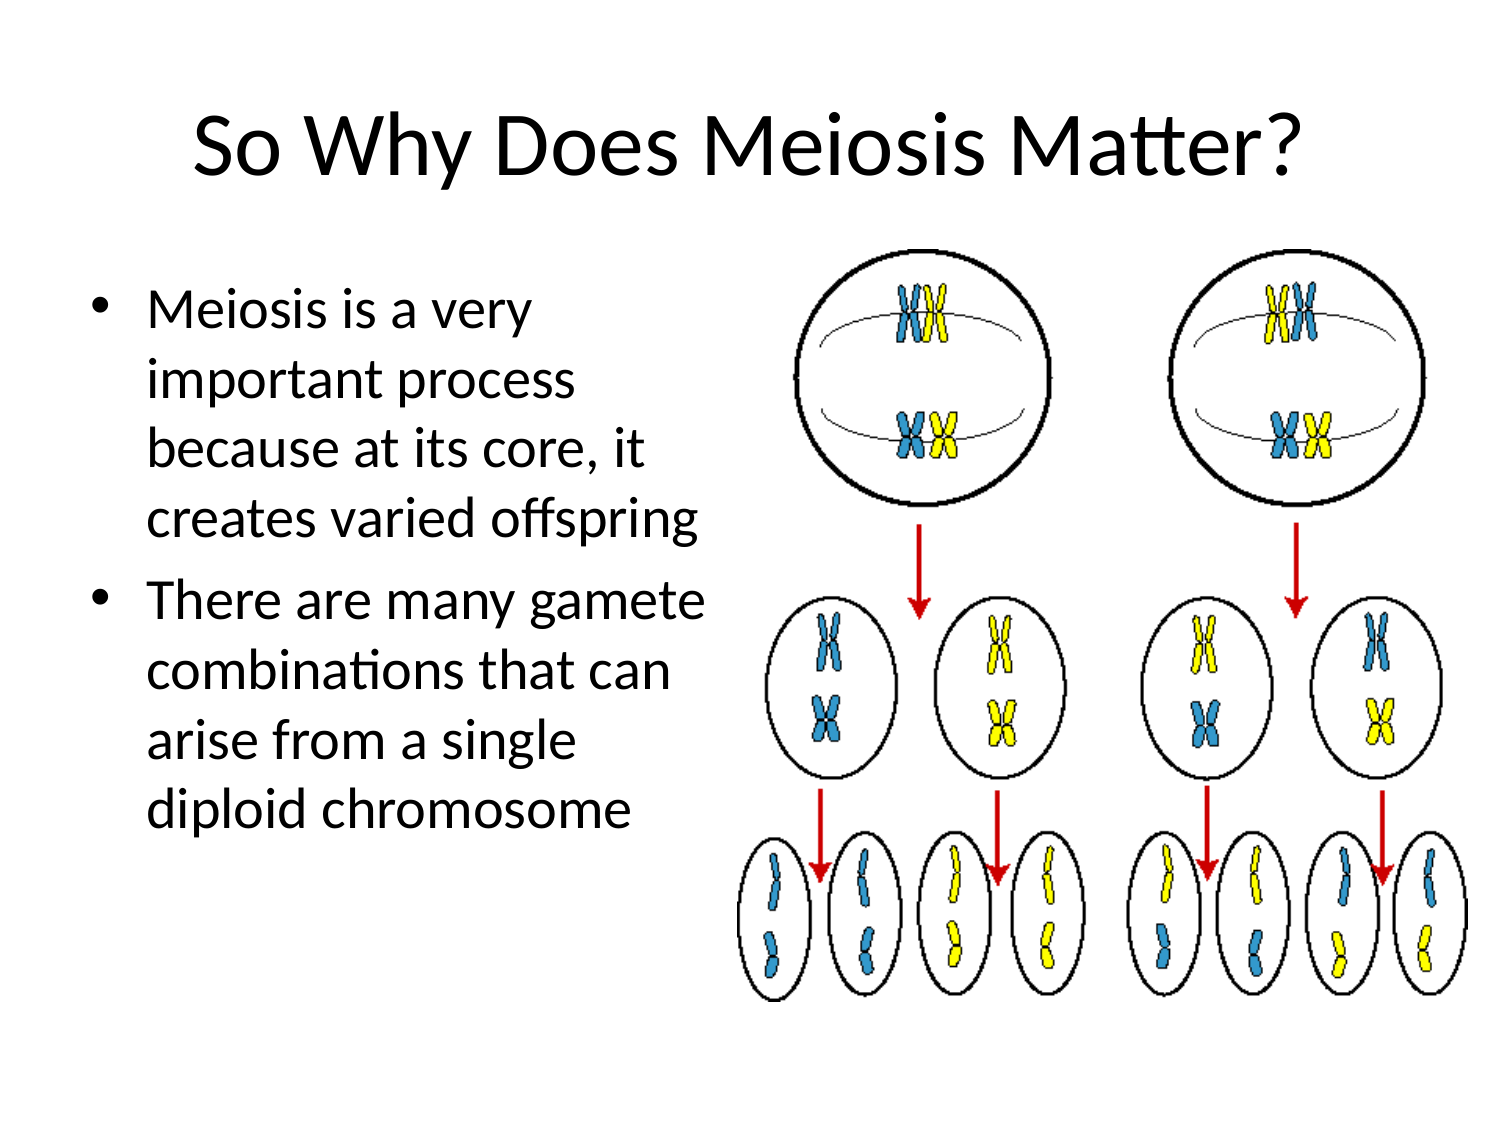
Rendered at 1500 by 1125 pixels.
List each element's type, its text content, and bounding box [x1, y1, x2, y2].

list Meiosis is a very important process because at its core, it creates varied offspring There are many gamete combinations that can arise from a single diploid chromosome [75, 262, 733, 1005]
title So Why Does Meiosis Matter? [75, 45, 1425, 233]
picture [737, 249, 1468, 1002]
